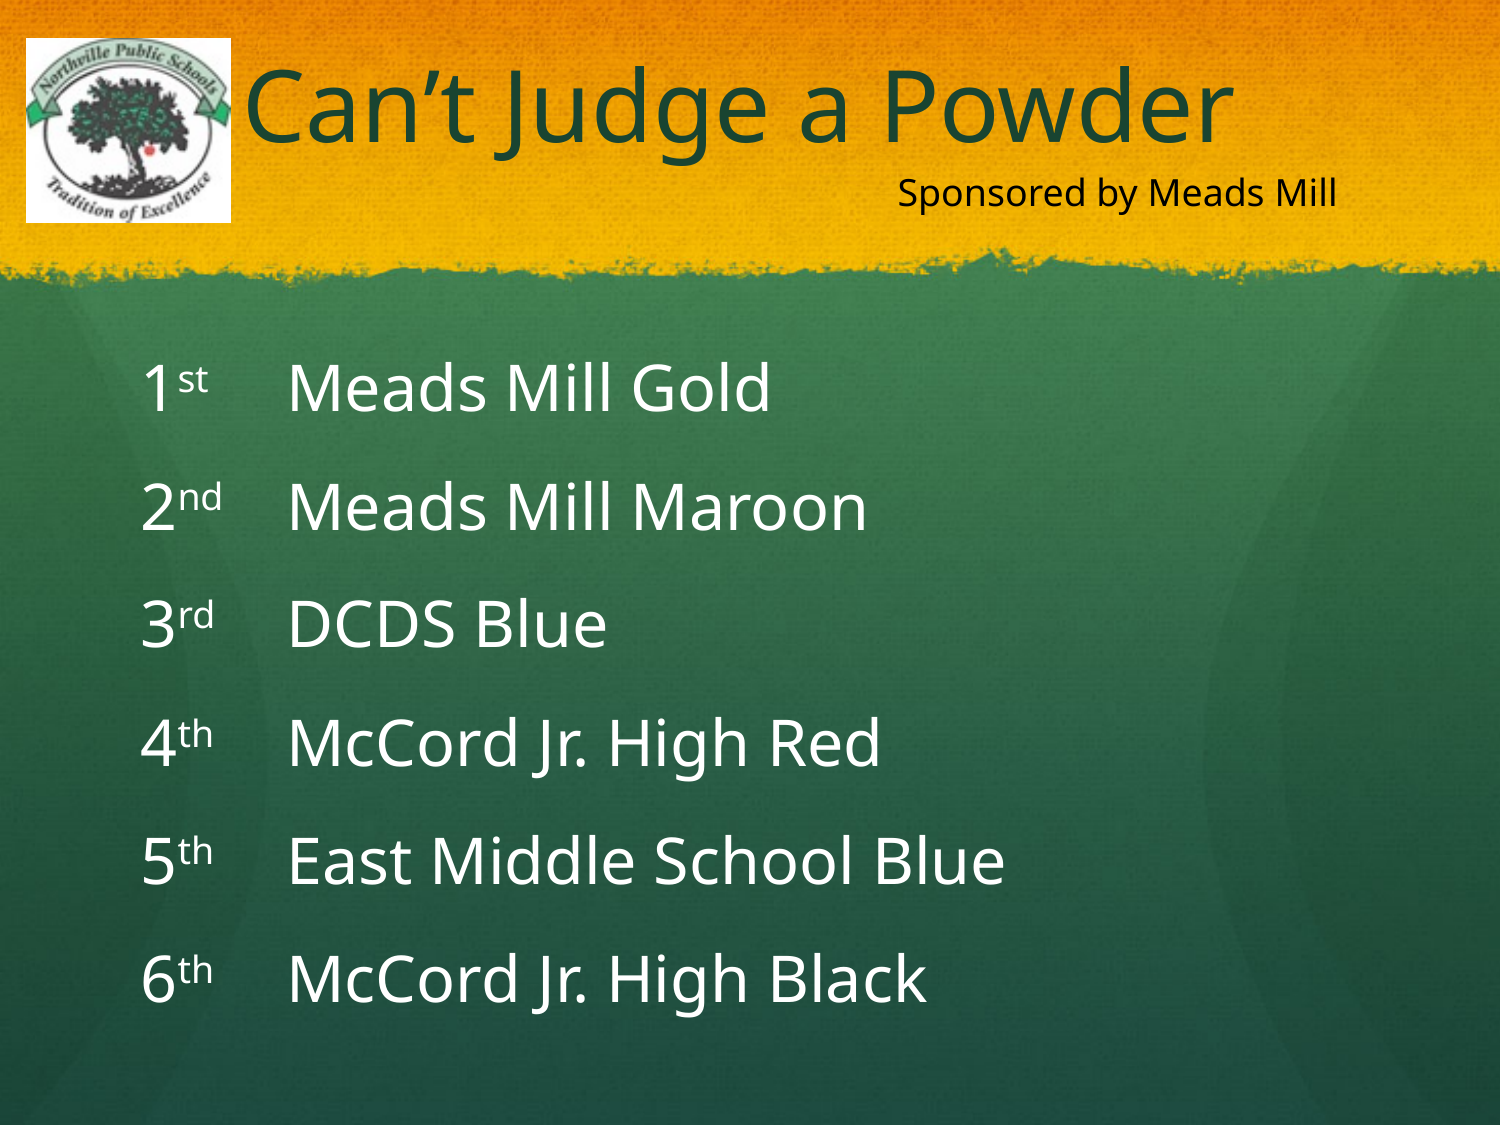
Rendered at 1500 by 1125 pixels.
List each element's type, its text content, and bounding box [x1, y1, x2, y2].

text_box Sponsored by Meads Mill [695, 161, 1353, 222]
picture [0, 0, 1500, 1125]
title Can’t Judge a Powder [125, 13, 1353, 193]
list 1st Meads Mill Gold 2nd Meads Mill Maroon 3rd DCDS Blue 4th McCord Jr. High Red 5th East Middle School Blue 6th McCord Jr. High Black [125, 339, 1375, 1026]
